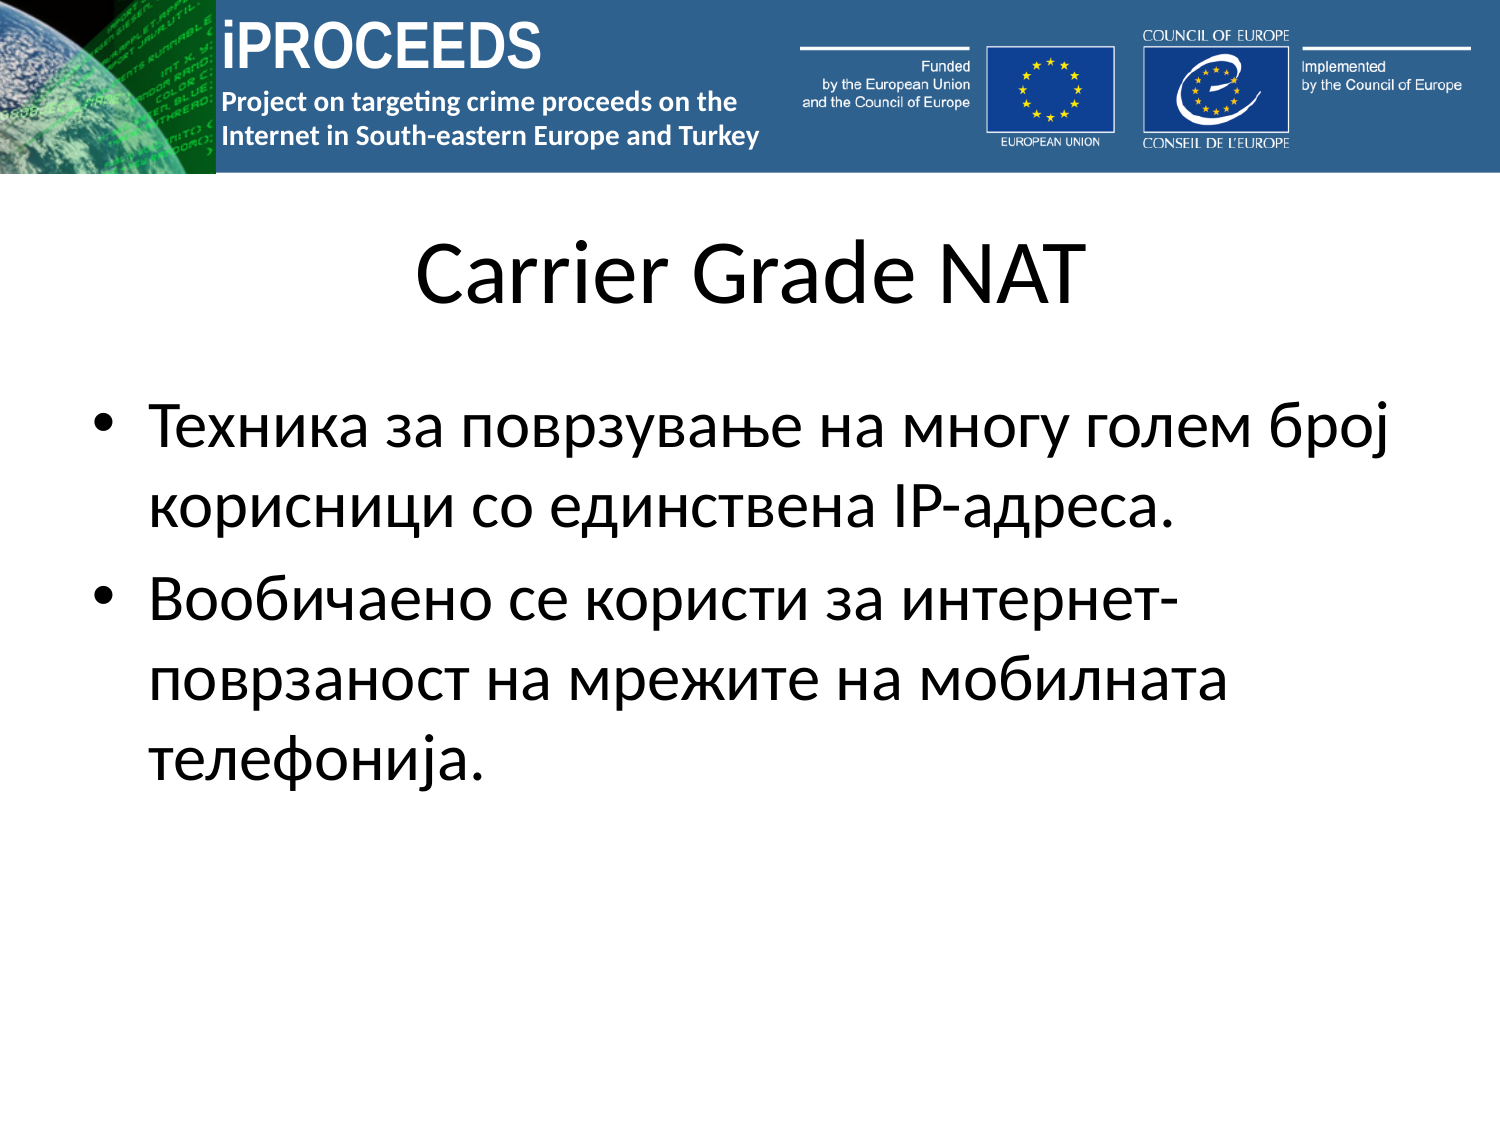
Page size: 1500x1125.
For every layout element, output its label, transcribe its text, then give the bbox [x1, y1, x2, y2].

picture [0, 0, 216, 174]
list Техника за поврзување на многу голем број корисници со единствена IP-адреса. Вообичаено се користи за интернет-поврзаност на мрежите на мобилната телефонија. [76, 373, 1427, 1017]
picture [800, 30, 1471, 148]
title Carrier Grade NAT [76, 172, 1427, 361]
